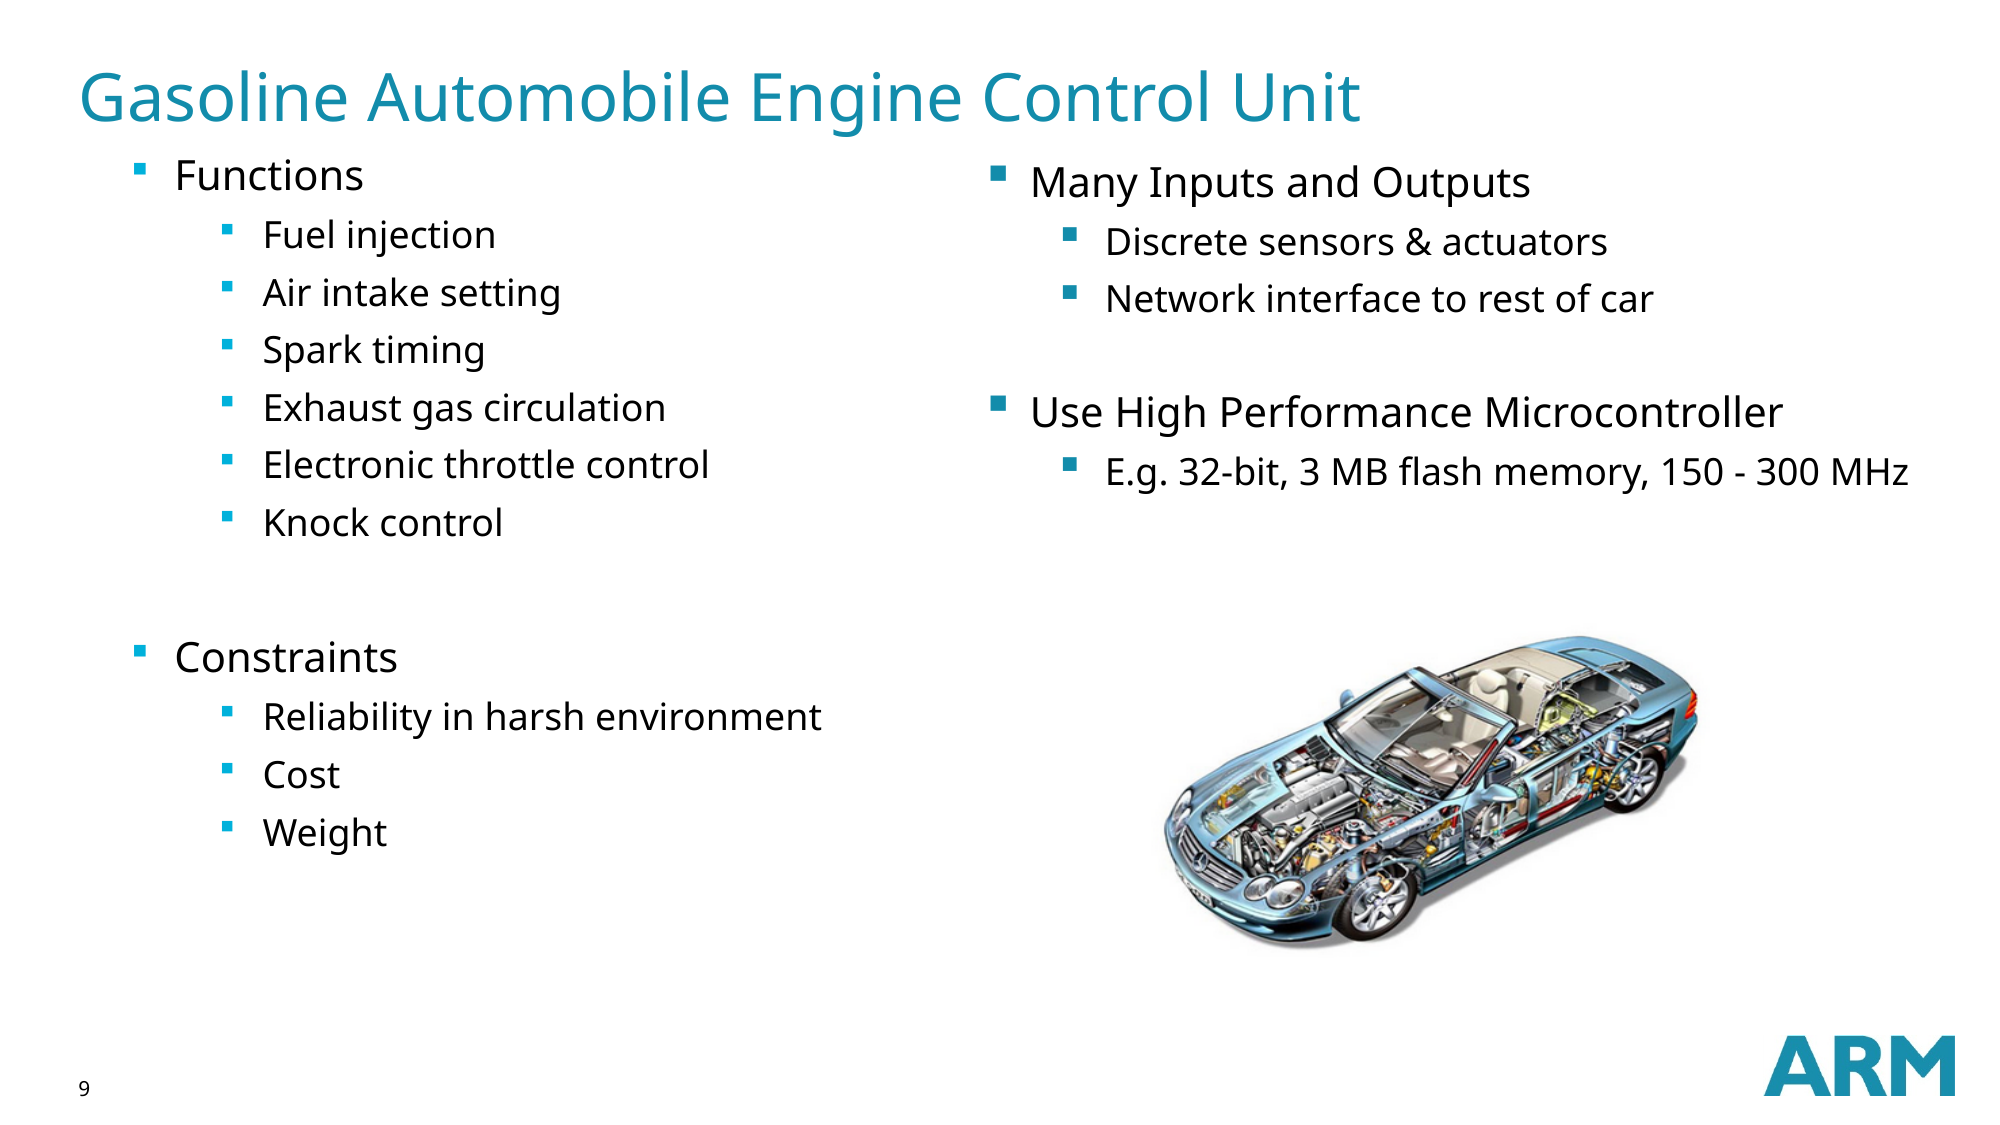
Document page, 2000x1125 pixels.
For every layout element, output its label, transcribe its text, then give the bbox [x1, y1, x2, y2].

picture [1763, 1035, 1955, 1096]
title Gasoline Automobile Engine Control Unit [78, 55, 1910, 150]
list Functions Fuel injection Air intake setting Spark timing Exhaust gas circulation Electronic throttle control Knock control Constraints Reliability in harsh environment Cost Weight [130, 148, 1106, 978]
picture [1129, 617, 1719, 971]
text_box Many Inputs and Outputs Discrete sensors & actuators Network interface to rest of car Use High Performance Microcontroller E.g. 32-bit, 3 MB flash memory, 150 - 300 MHz [971, 147, 1941, 619]
